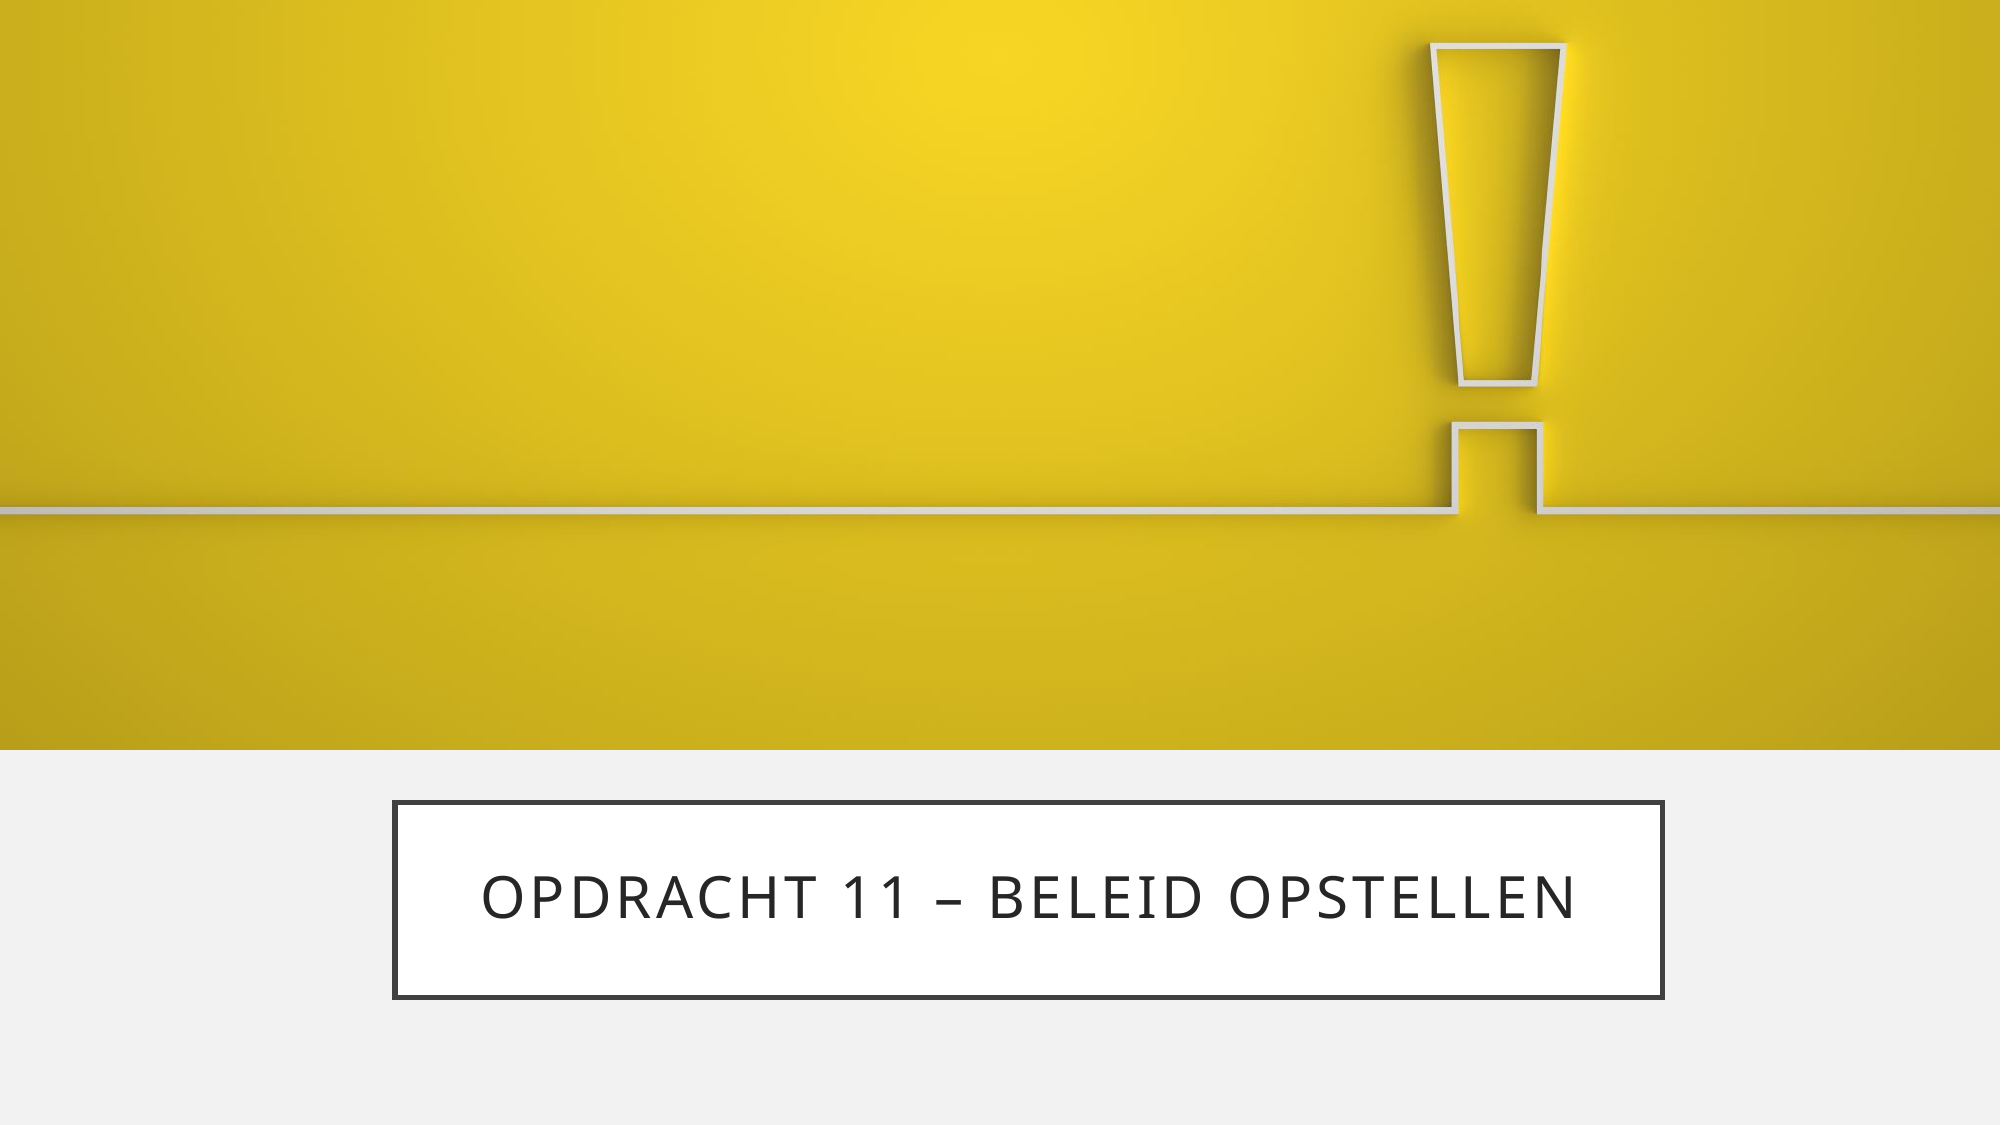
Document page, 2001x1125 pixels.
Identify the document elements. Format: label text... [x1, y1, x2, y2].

picture [0, 0, 2000, 750]
title Opdracht 11 – Beleid opstellen [392, 800, 1665, 1000]
